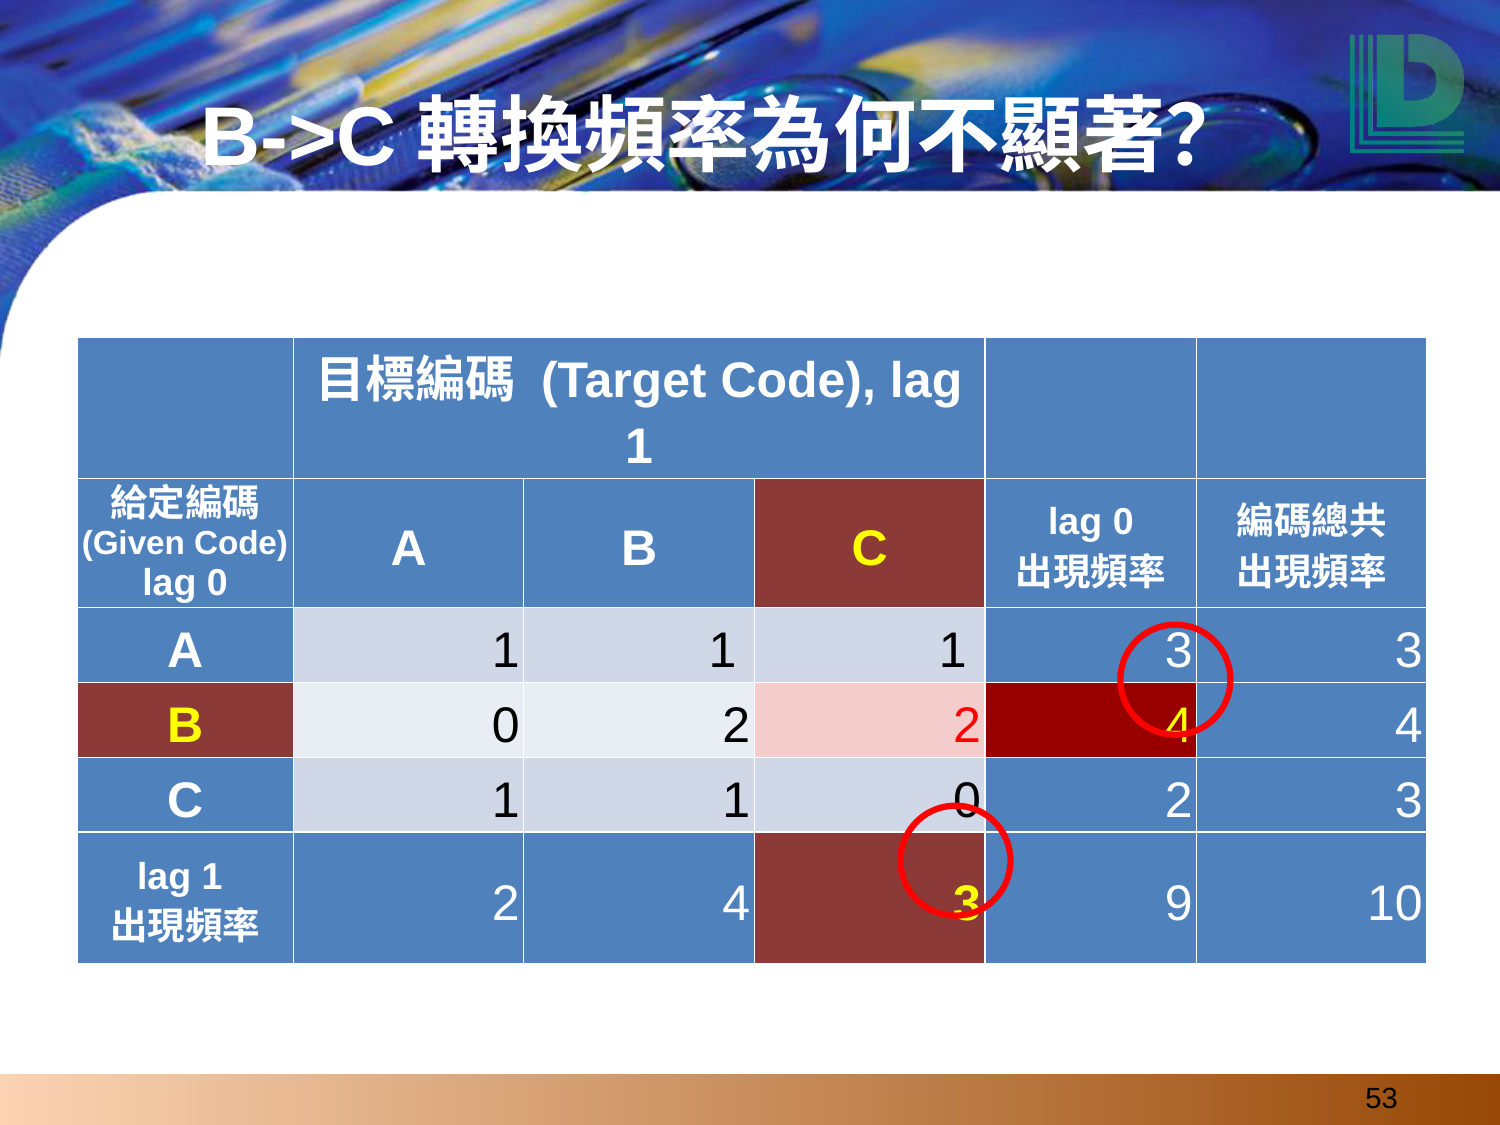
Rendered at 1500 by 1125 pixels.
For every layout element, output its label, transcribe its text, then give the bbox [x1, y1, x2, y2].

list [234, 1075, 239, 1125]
table_cell A [78, 608, 293, 682]
table_header [78, 338, 293, 478]
table_cell lag 0 出現頻率 [986, 479, 1196, 607]
table_cell 給定編碼 (Given Code) lag 0 [78, 479, 293, 607]
table_header [986, 338, 1196, 478]
table_cell 2 [524, 683, 754, 757]
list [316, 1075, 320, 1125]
picture [0, 0, 1500, 383]
table_cell 2 [986, 758, 1196, 831]
table_cell 1 [755, 608, 984, 682]
table_cell 4 [1197, 683, 1426, 757]
table_cell 2 [755, 683, 984, 757]
table_cell 編碼總共 出現頻率 [1197, 479, 1426, 607]
table_cell 0 [755, 758, 984, 831]
table_cell 1 [294, 758, 523, 831]
table_cell B [78, 683, 293, 757]
table_cell 2 [369, 1075, 373, 1125]
table_cell 4 [524, 833, 754, 963]
table_cell 10 [1197, 833, 1426, 963]
table_cell 4 [986, 683, 1196, 757]
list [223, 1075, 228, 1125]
table_cell 2 [294, 833, 523, 963]
table_header [1197, 338, 1426, 478]
table_cell 3 [986, 608, 1196, 682]
table_cell A [294, 479, 523, 607]
table_cell 3 [755, 833, 984, 963]
text_box [900, 805, 1011, 916]
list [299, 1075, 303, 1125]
table_cell lag 1 出現頻率 [78, 833, 293, 963]
table_cell B [524, 479, 754, 607]
table_cell 1 [524, 758, 754, 831]
table_cell 1 [294, 608, 523, 682]
table_cell 9 [986, 833, 1196, 963]
table_header 目標編碼 (Target Code), lag 1 [294, 338, 984, 478]
slide_number ‹#› [1350, 1074, 1488, 1118]
table_cell 3 [1197, 758, 1426, 831]
text_box [1120, 624, 1231, 735]
table_cell C [755, 479, 984, 607]
title B->C轉換頻率為何不顯著？ [137, 93, 1313, 190]
table_cell 1 [524, 608, 754, 682]
table_cell 3 [1197, 608, 1426, 682]
table_cell 0 [294, 683, 523, 757]
table_cell C [78, 758, 293, 831]
